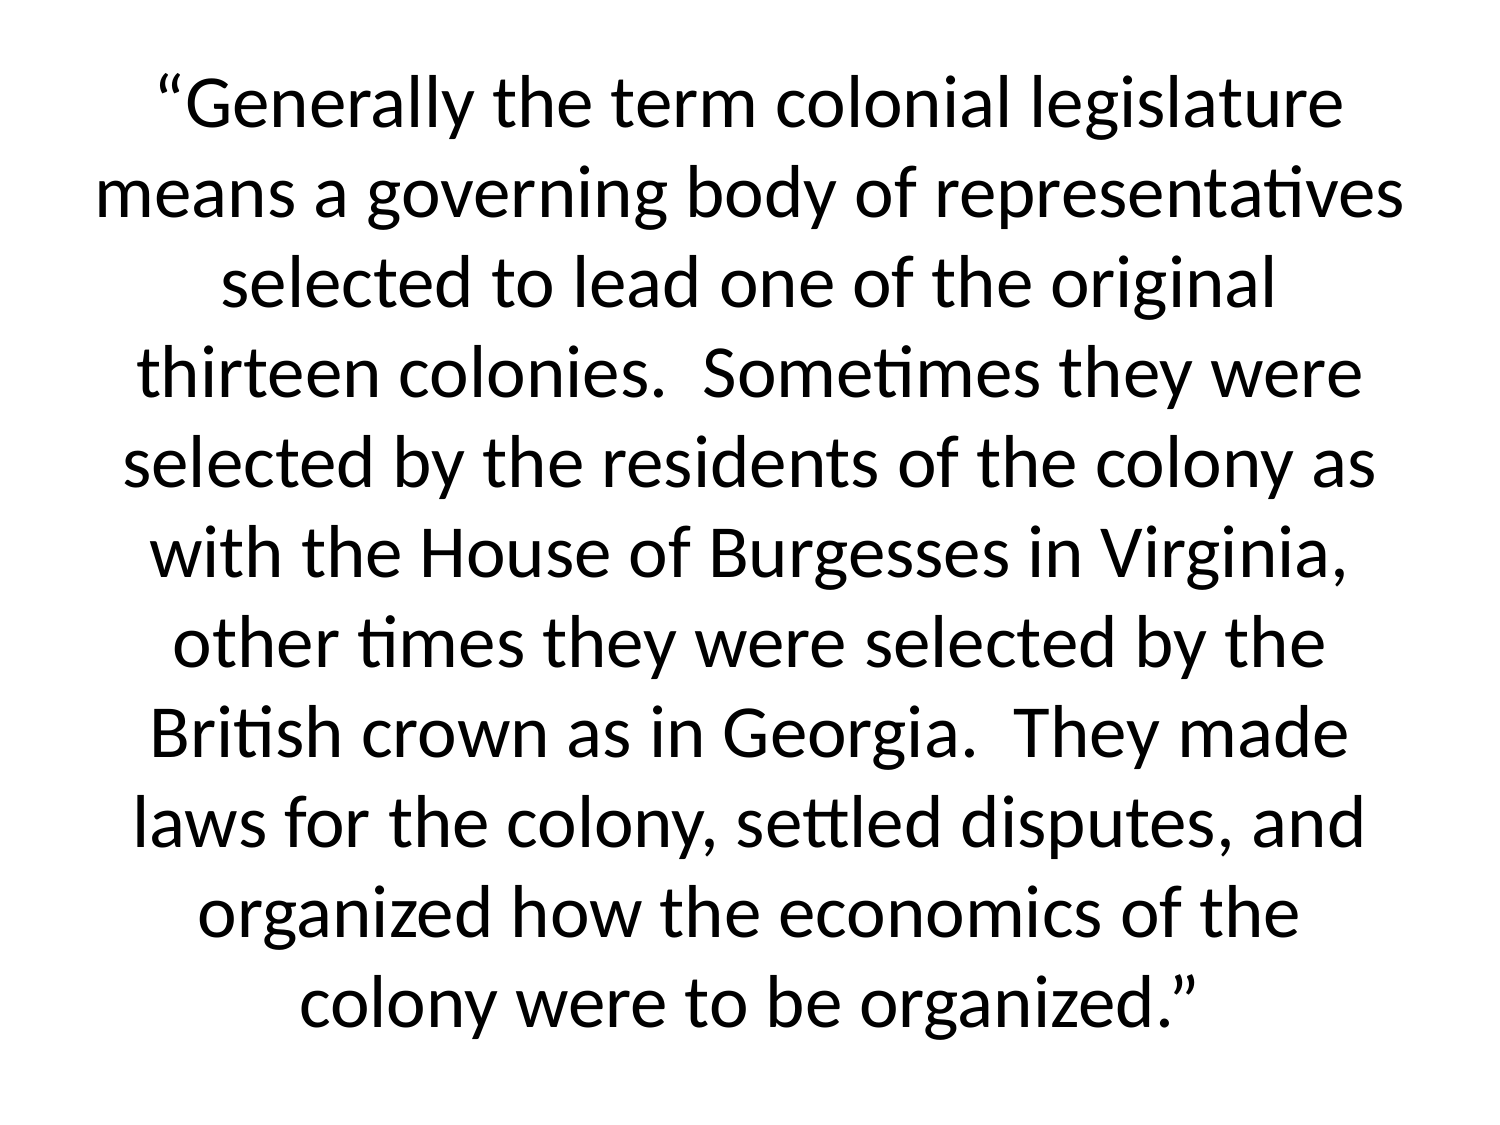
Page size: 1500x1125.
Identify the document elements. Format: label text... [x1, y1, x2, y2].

title “Generally the term colonial legislature means a governing body of representatives selected to lead one of the original thirteen colonies. Sometimes they were selected by the residents of the colony as with the House of Burgesses in Virginia, other times they were selected by the British crown as in Georgia. They made laws for the colony, settled disputes, and organized how the economics of the colony were to be organized.” [74, 44, 1426, 1051]
